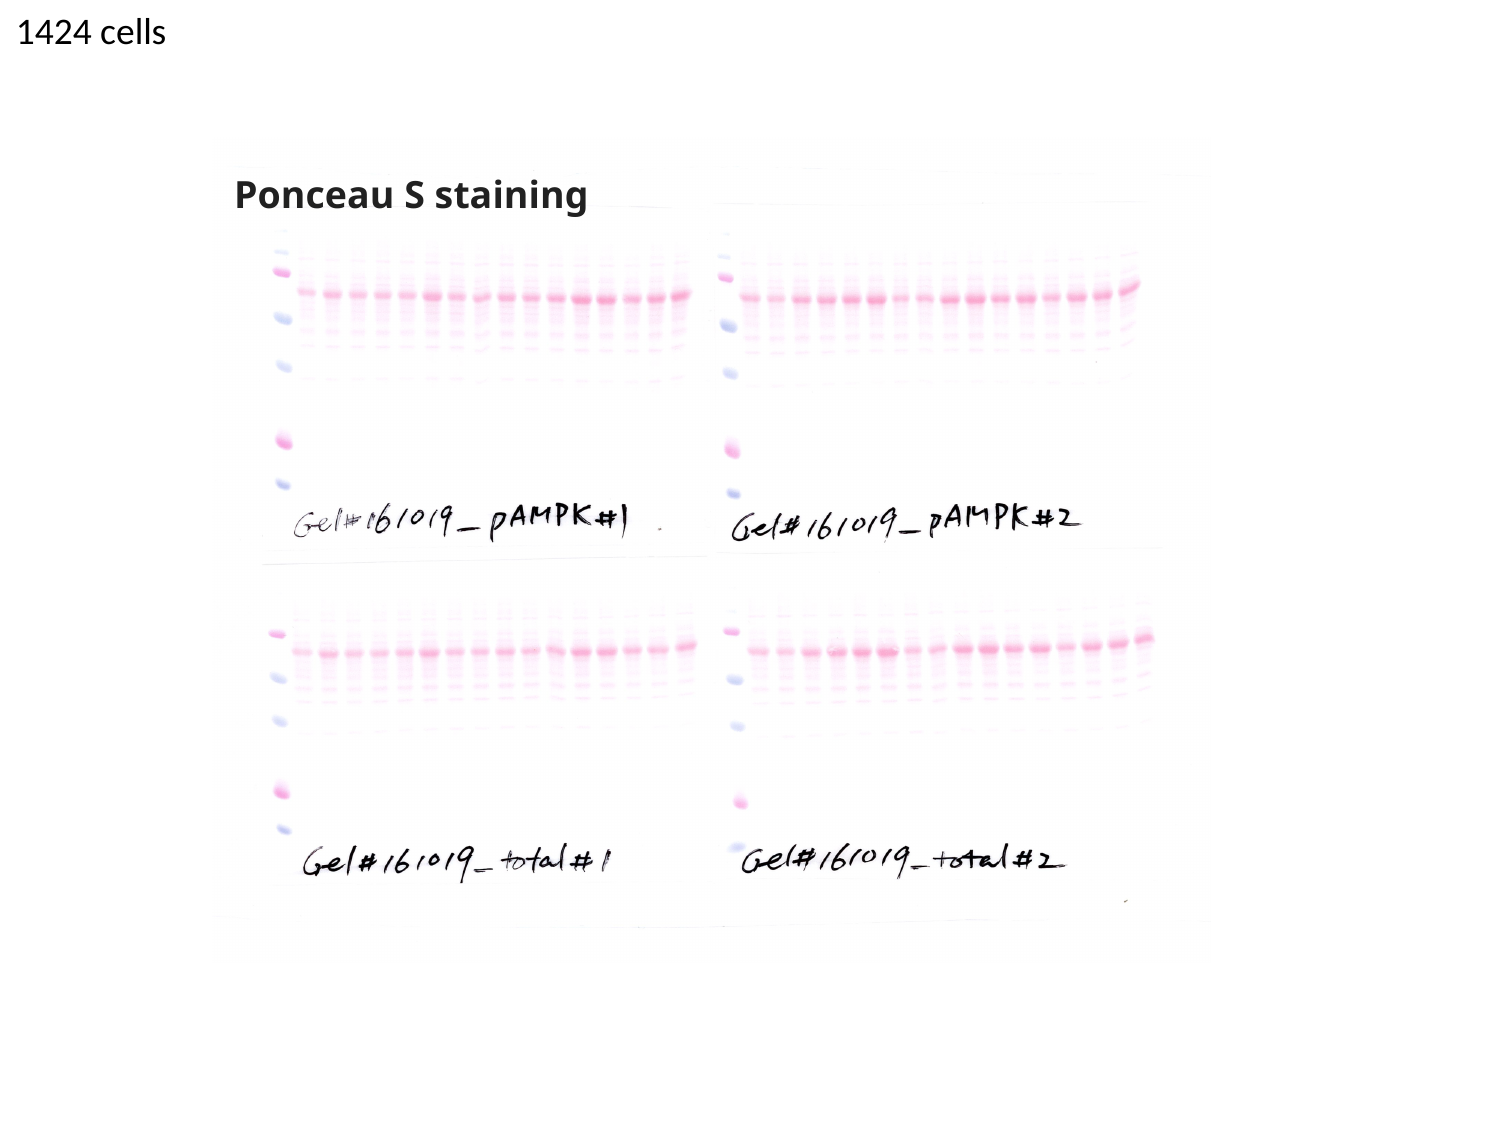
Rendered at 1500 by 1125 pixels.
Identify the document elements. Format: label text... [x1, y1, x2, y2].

text_box 1424 cells [1, 0, 182, 60]
text_box Ponceau S staining [219, 163, 293, 224]
picture [213, 50, 1210, 1050]
